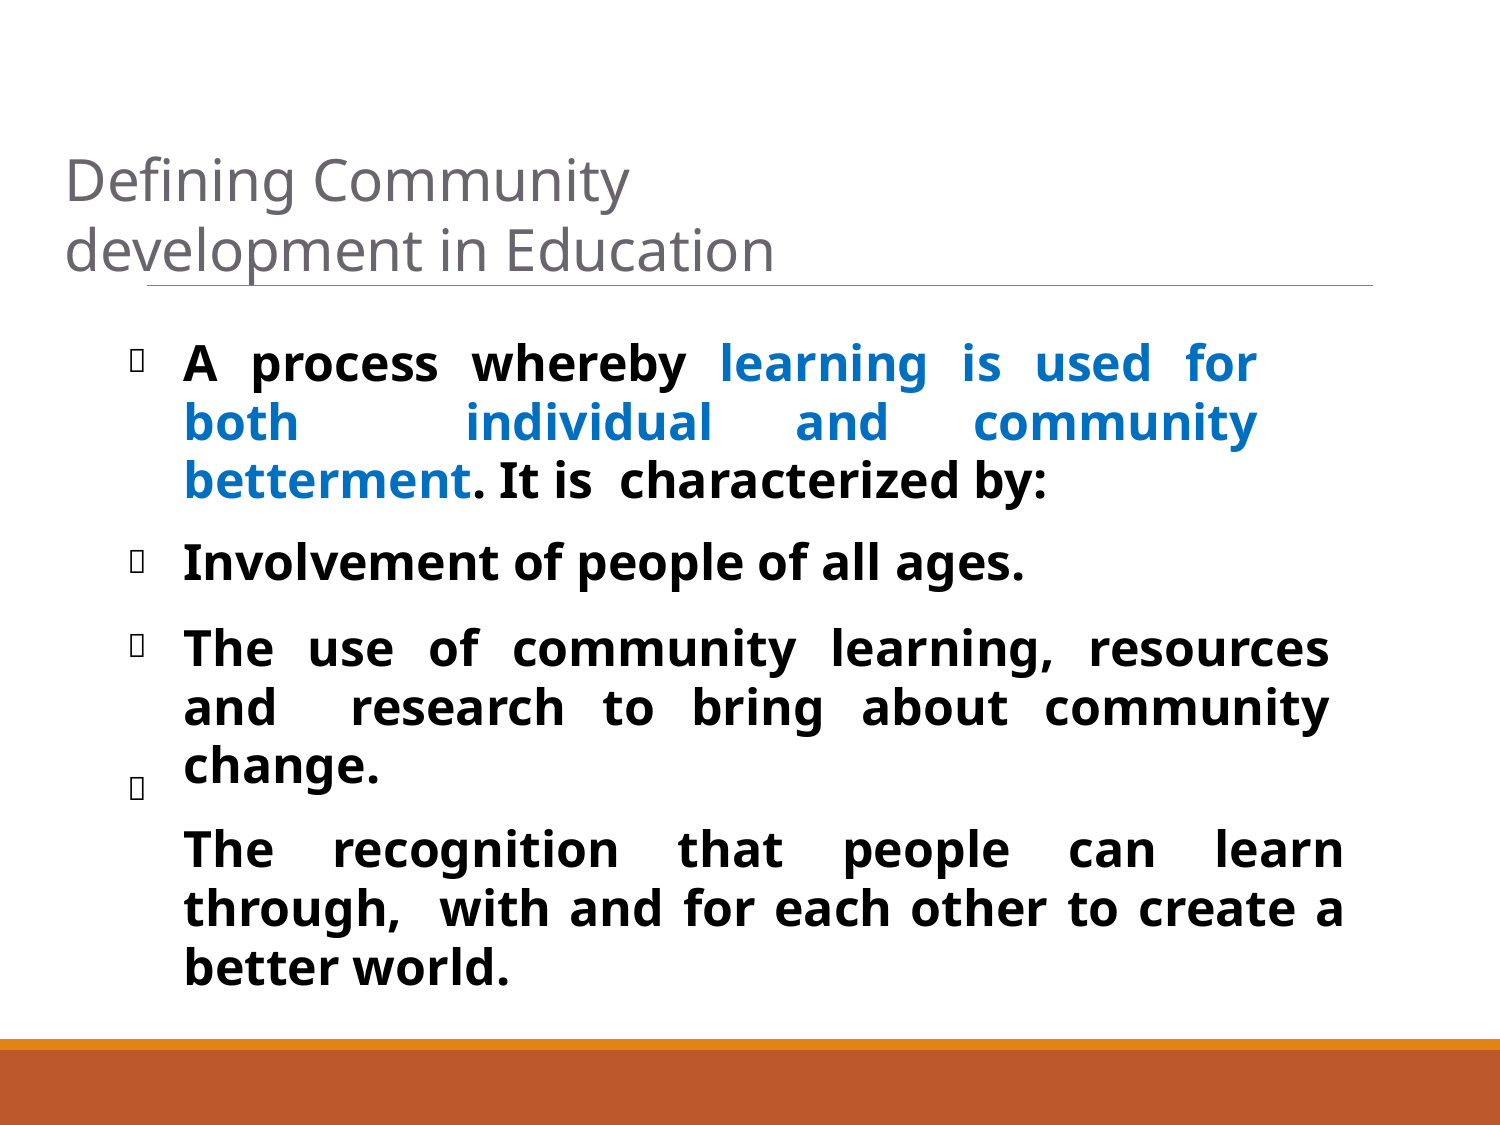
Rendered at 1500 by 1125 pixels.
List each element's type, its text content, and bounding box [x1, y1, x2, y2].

title Defining Community development in Education [62, 93, 979, 283]
text_box  [125, 623, 159, 665]
text_box  [125, 765, 159, 807]
text_box  [125, 539, 159, 581]
text_box A process whereby learning is used for both individual and community betterment. It is characterized by: Involvement of people of all ages. The use of community learning, resources and research to bring about community change. The recognition that people can learn through, with and for each other to create a better world. [181, 327, 1347, 996]
text_box  [125, 338, 159, 380]
